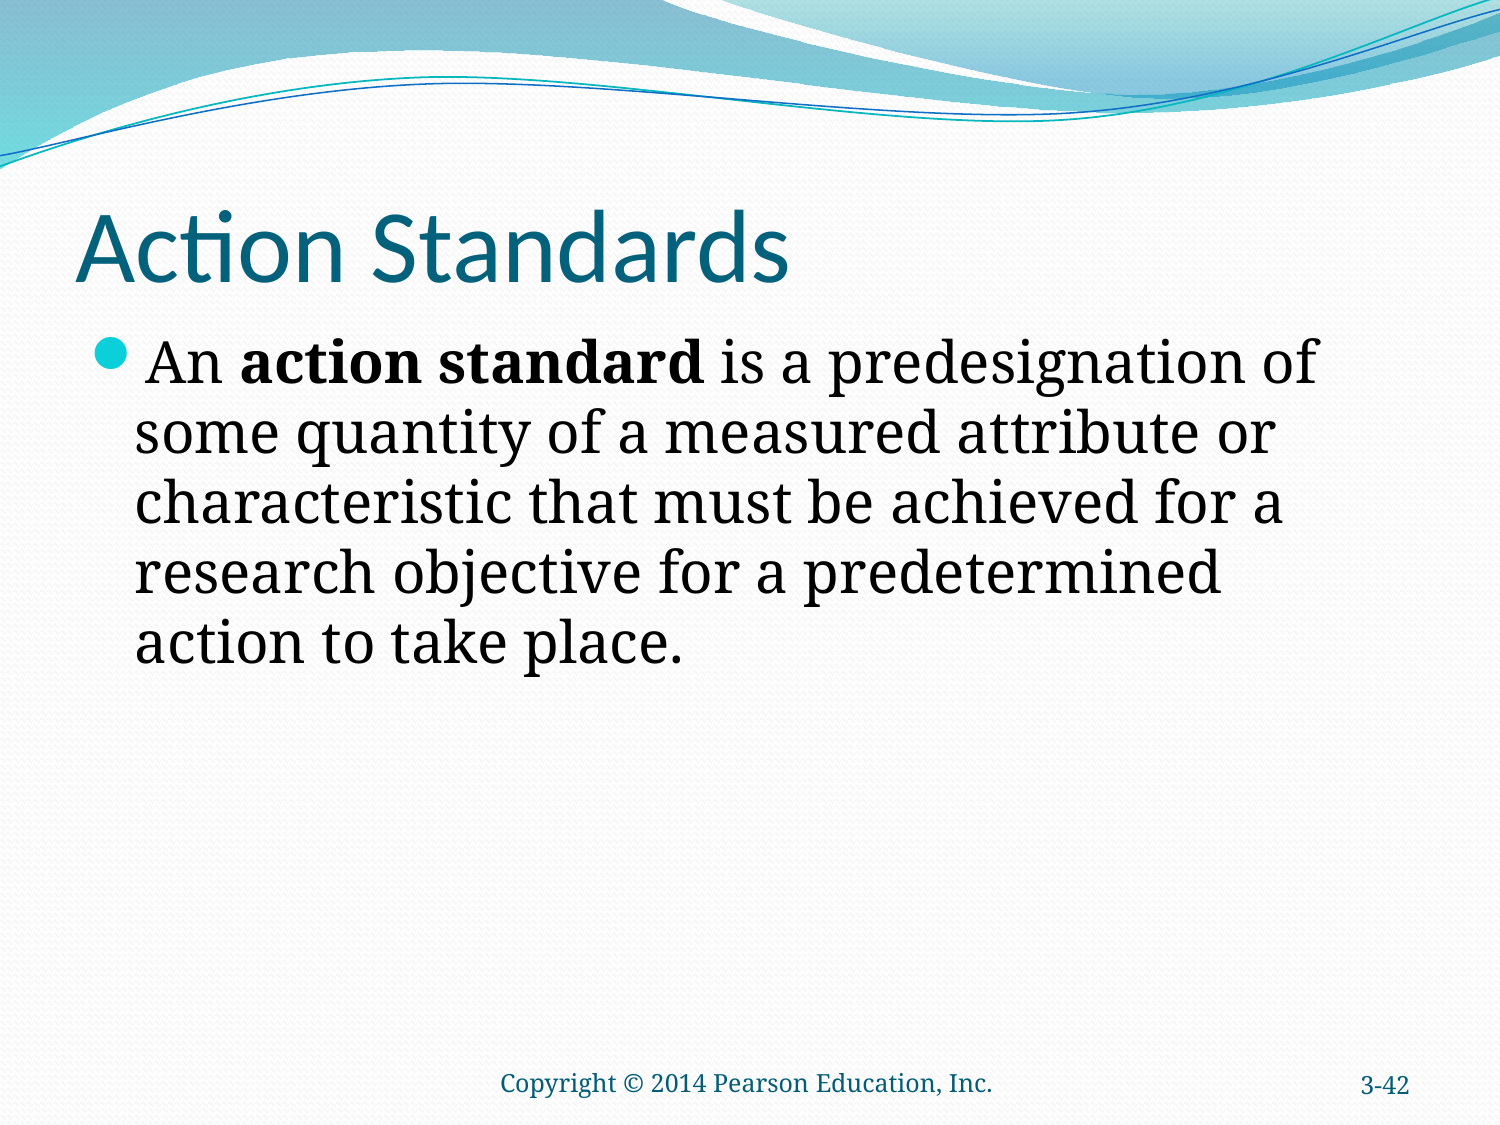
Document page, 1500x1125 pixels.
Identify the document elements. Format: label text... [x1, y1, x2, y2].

list An action standard is a predesignation of some quantity of a measured attribute or characteristic that must be achieved for a research objective for a predetermined action to take place. [74, 317, 1426, 1038]
title Action Standards [74, 115, 1426, 304]
